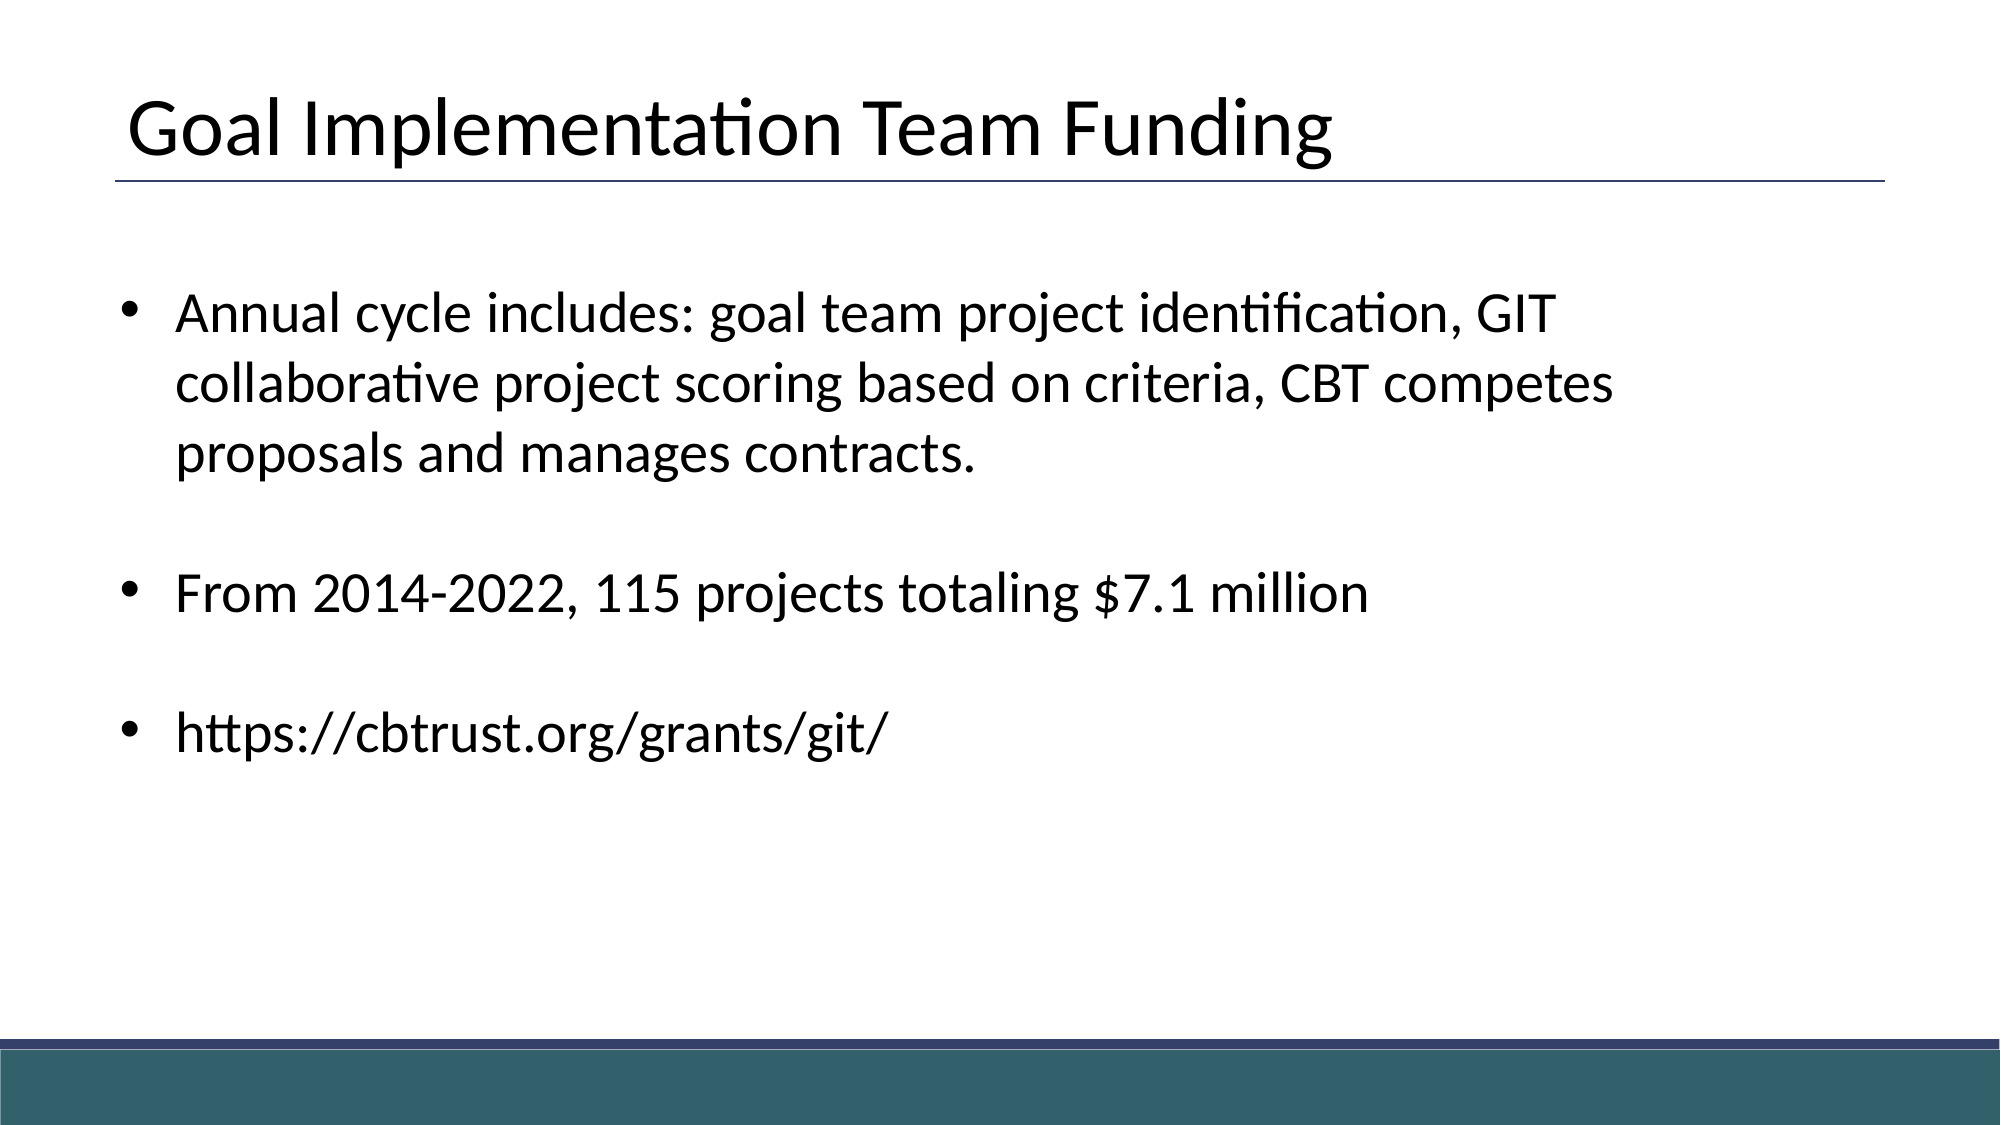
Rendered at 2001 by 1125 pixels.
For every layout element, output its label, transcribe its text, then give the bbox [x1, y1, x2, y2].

text_box Annual cycle includes: goal team project identification, GIT collaborative project scoring based on criteria, CBT competes proposals and manages contracts. From 2014-2022, 115 projects totaling $7.1 million https://cbtrust.org/grants/git/ [82, 196, 1820, 841]
text_box Goal Implementation Team Funding [113, 65, 1351, 180]
